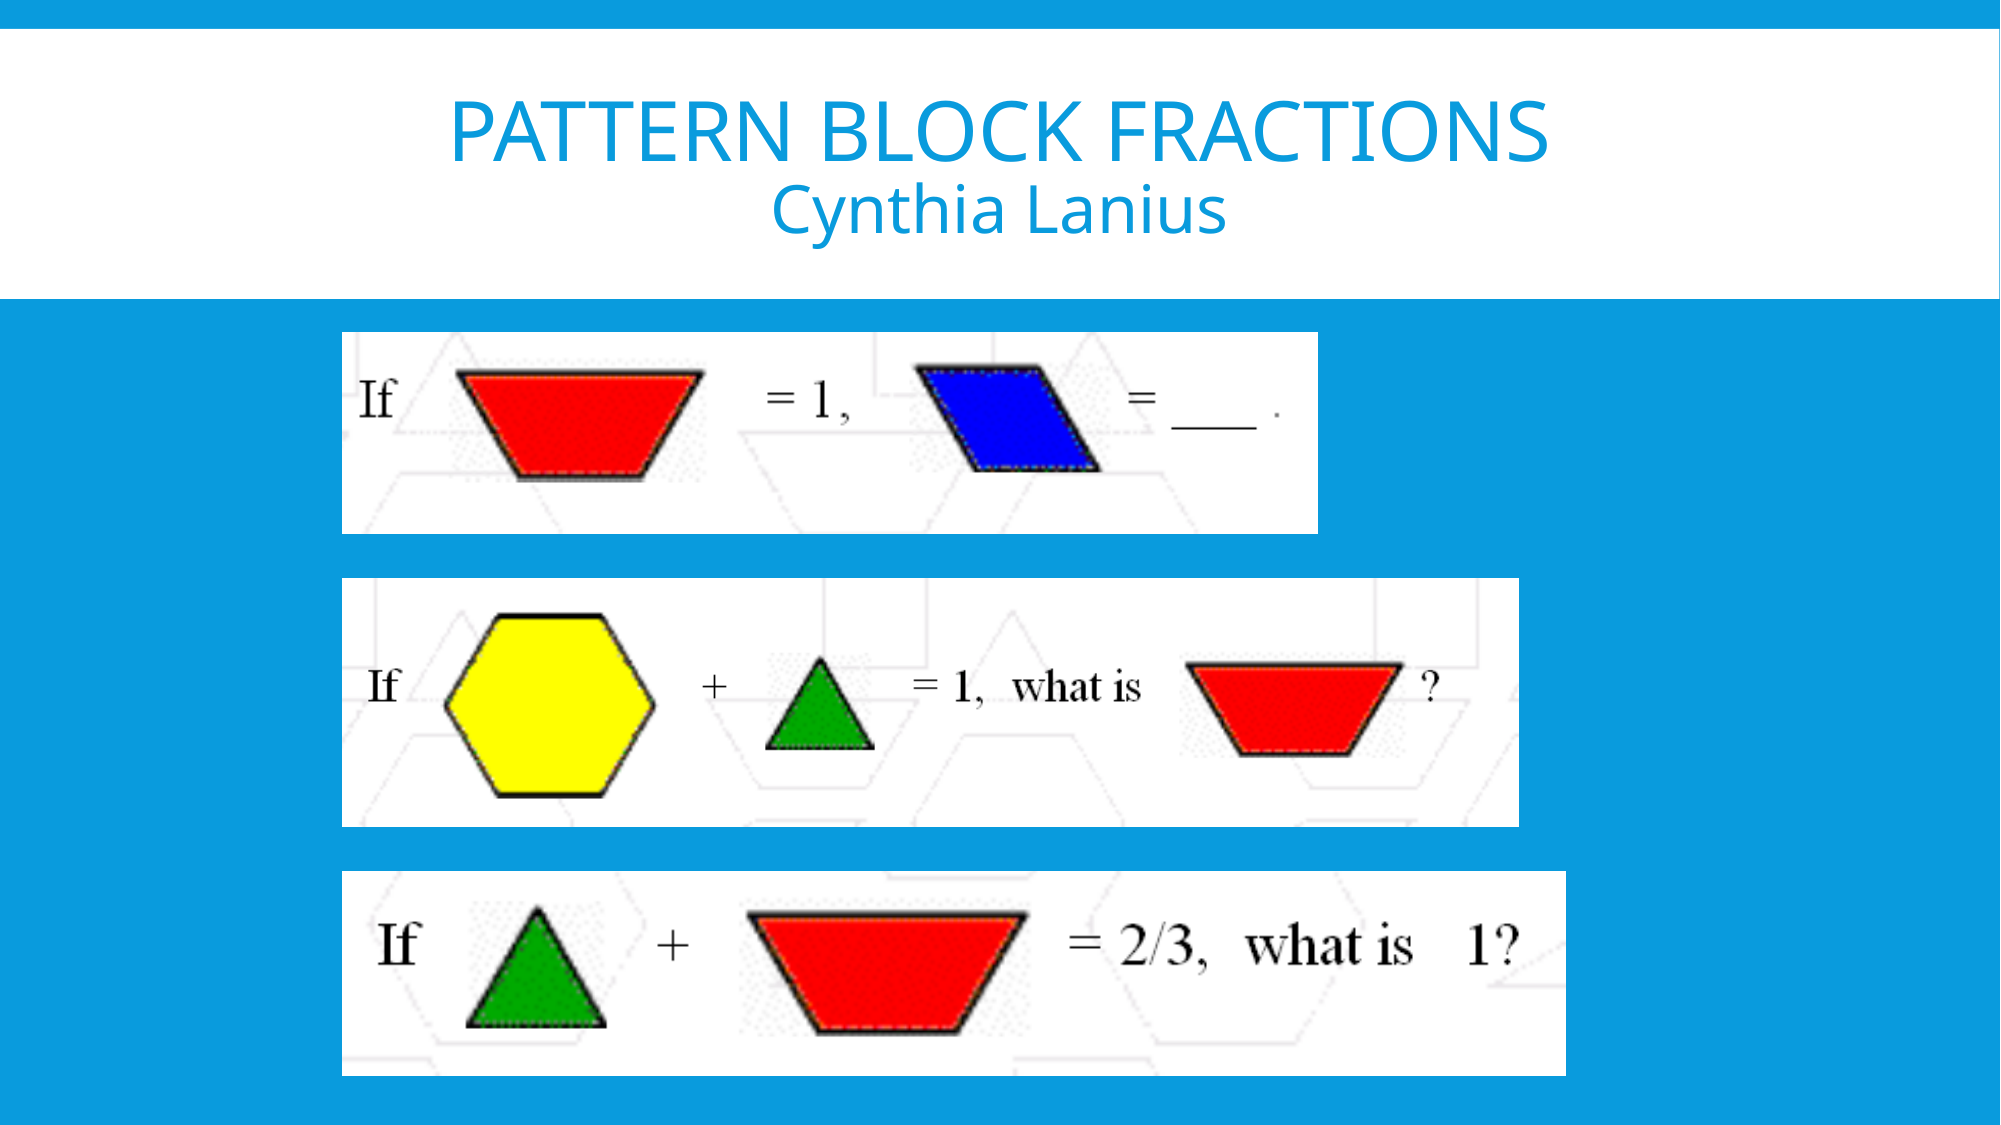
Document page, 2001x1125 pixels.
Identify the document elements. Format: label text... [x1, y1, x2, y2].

title Pattern block fractions Cynthia Lanius [197, 46, 1803, 295]
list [341, 332, 1319, 534]
picture [343, 872, 1565, 1075]
picture [343, 579, 1518, 826]
